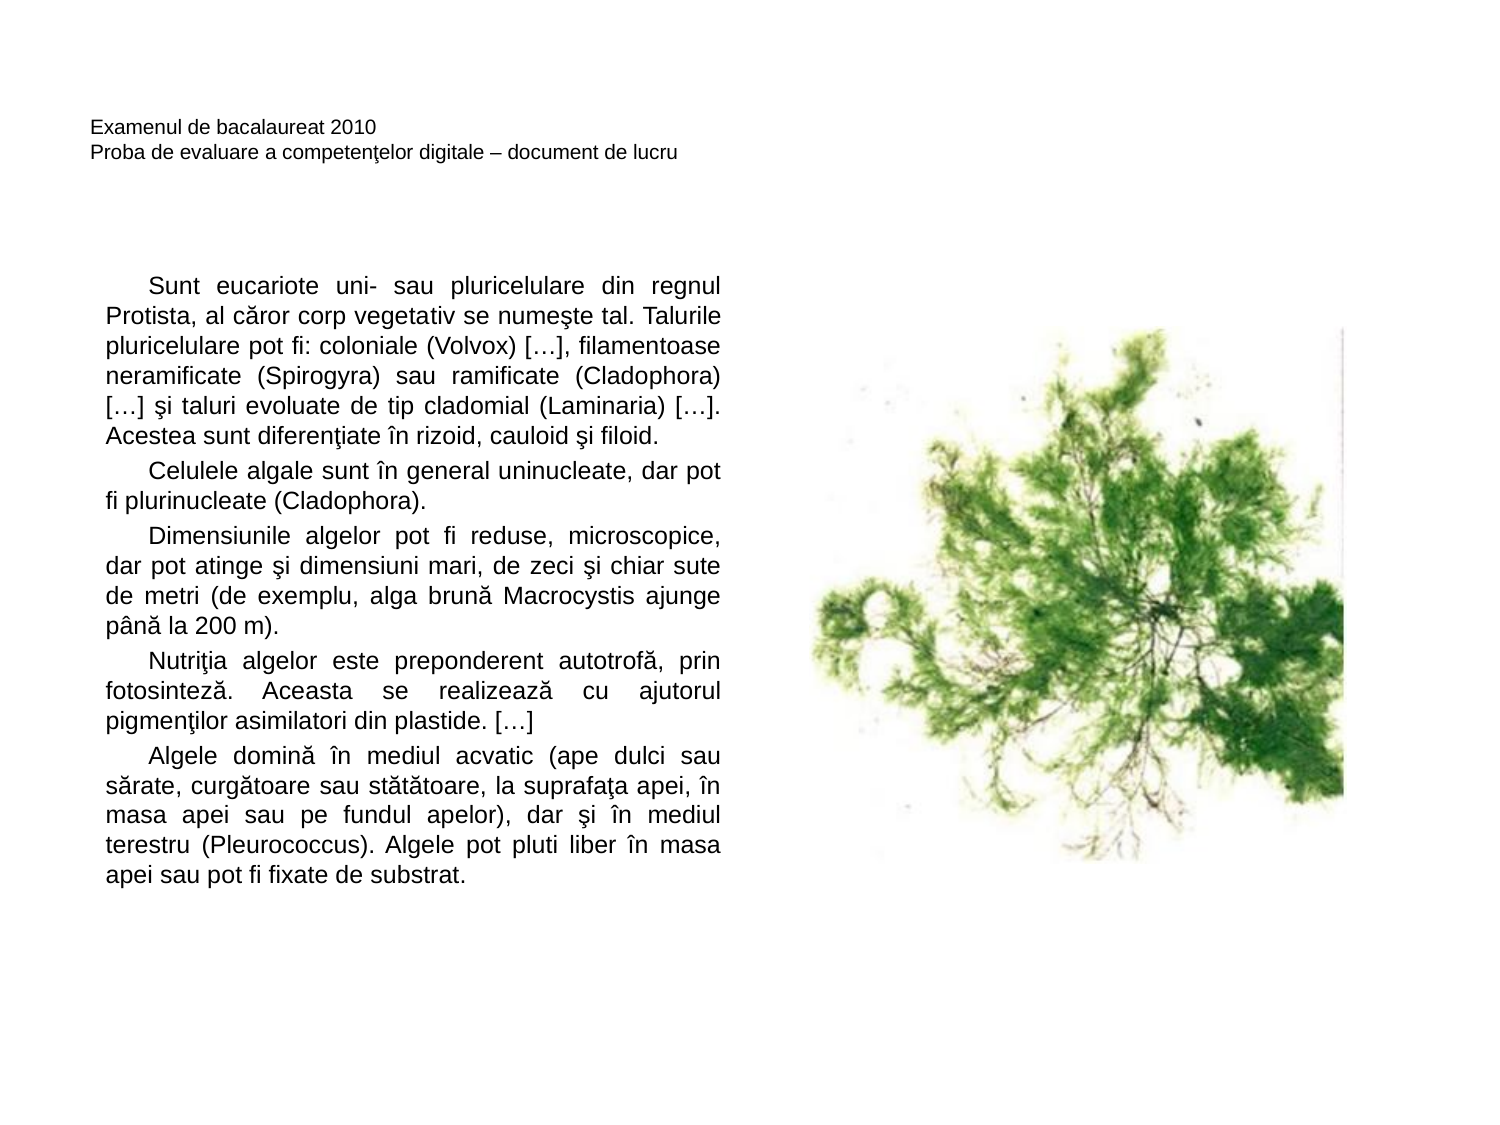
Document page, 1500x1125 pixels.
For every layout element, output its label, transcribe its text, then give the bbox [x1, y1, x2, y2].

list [808, 325, 1347, 864]
list Sunt eucariote uni- sau pluricelulare din regnul Protista, al căror corp vegetativ se numeşte tal. Talurile pluricelulare pot fi: coloniale (Volvox) […], filamentoase neramificate (Spirogyra) sau ramificate (Cladophora) […] şi taluri evoluate de tip cladomial (Laminaria) […]. Acestea sunt diferenţiate în rizoid, cauloid şi filoid. Celulele algale sunt în general uninucleate, dar pot fi plurinucleate (Cladophora). Dimensiunile algelor pot fi reduse, microscopice, dar pot atinge şi dimensiuni mari, de zeci şi chiar sute de metri (de exemplu, alga brună Macrocystis ajunge până la 200 m). Nutriţia algelor este preponderent autotrofă, prin fotosinteză. Aceasta se realizează cu ajutorul pigmenţilor asimilatori din plastide. […] Algele domină în mediul acvatic (ape dulci sau sărate, curgătoare sau stătătoare, la suprafaţa apei, în masa apei sau pe fundul apelor), dar şi în mediul terestru (Pleurococcus). Algele pot pluti liber în masa apei sau pot fi fixate de substrat. [74, 262, 738, 1006]
title Examenul de bacalaureat 2010 Proba de evaluare a competenţelor digitale – document de lucru [74, 44, 1426, 233]
